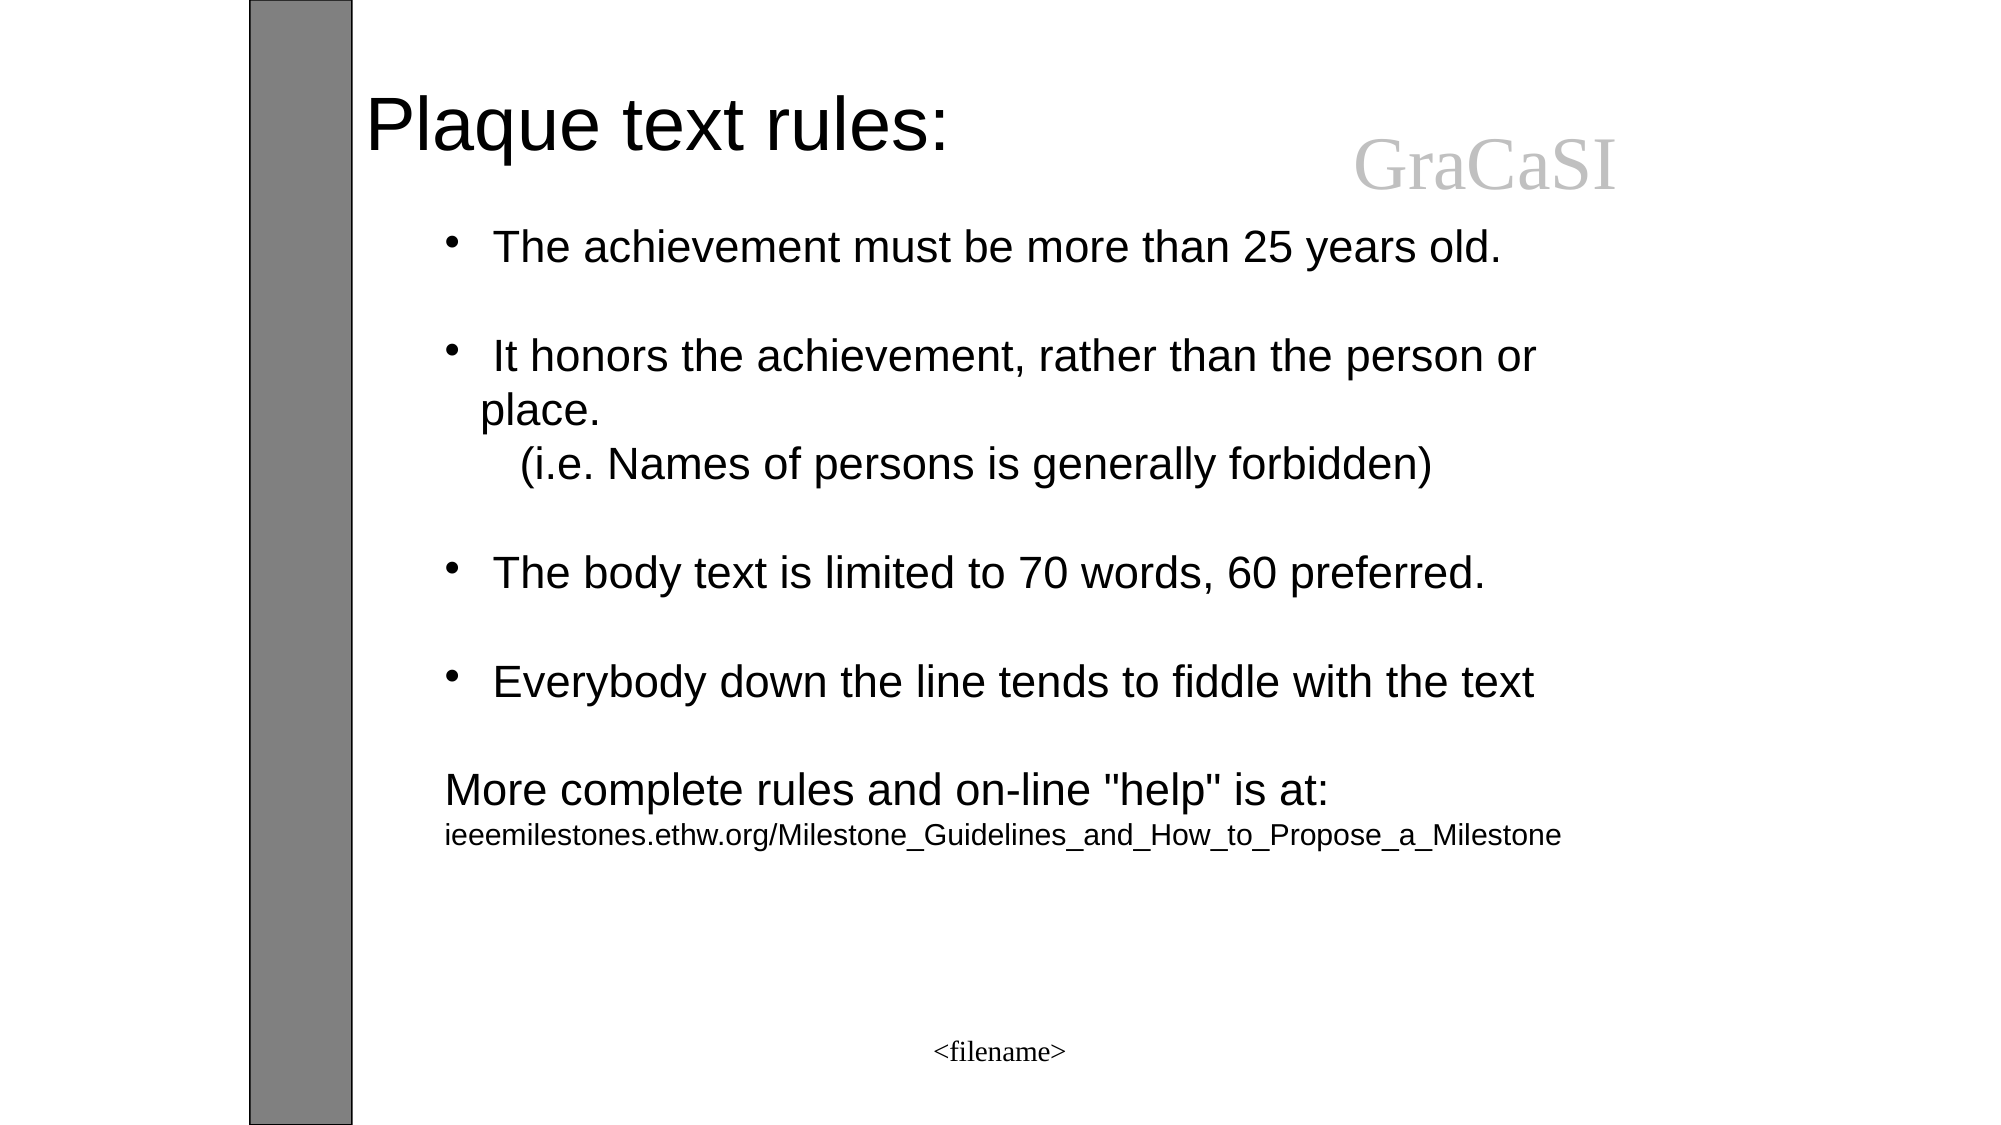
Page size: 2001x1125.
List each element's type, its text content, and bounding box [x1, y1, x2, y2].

text_box The achievement must be more than 25 years old. It honors the achievement, rather than the person or place. (i.e. Names of persons is generally forbidden) The body text is limited to 70 words, 60 preferred. Everybody down the line tends to fiddle with the text More complete rules and on-line "help" is at: ieeemilestones.ethw.org/Milestone_Guidelines_and_How_to_Propose_a_Milestone [431, 207, 1680, 966]
text_box [249, 0, 352, 1125]
text_box Plaque text rules: [352, 62, 1524, 161]
text_box GraCaSI [1325, 101, 1632, 200]
footer <filename> [683, 1024, 1317, 1101]
